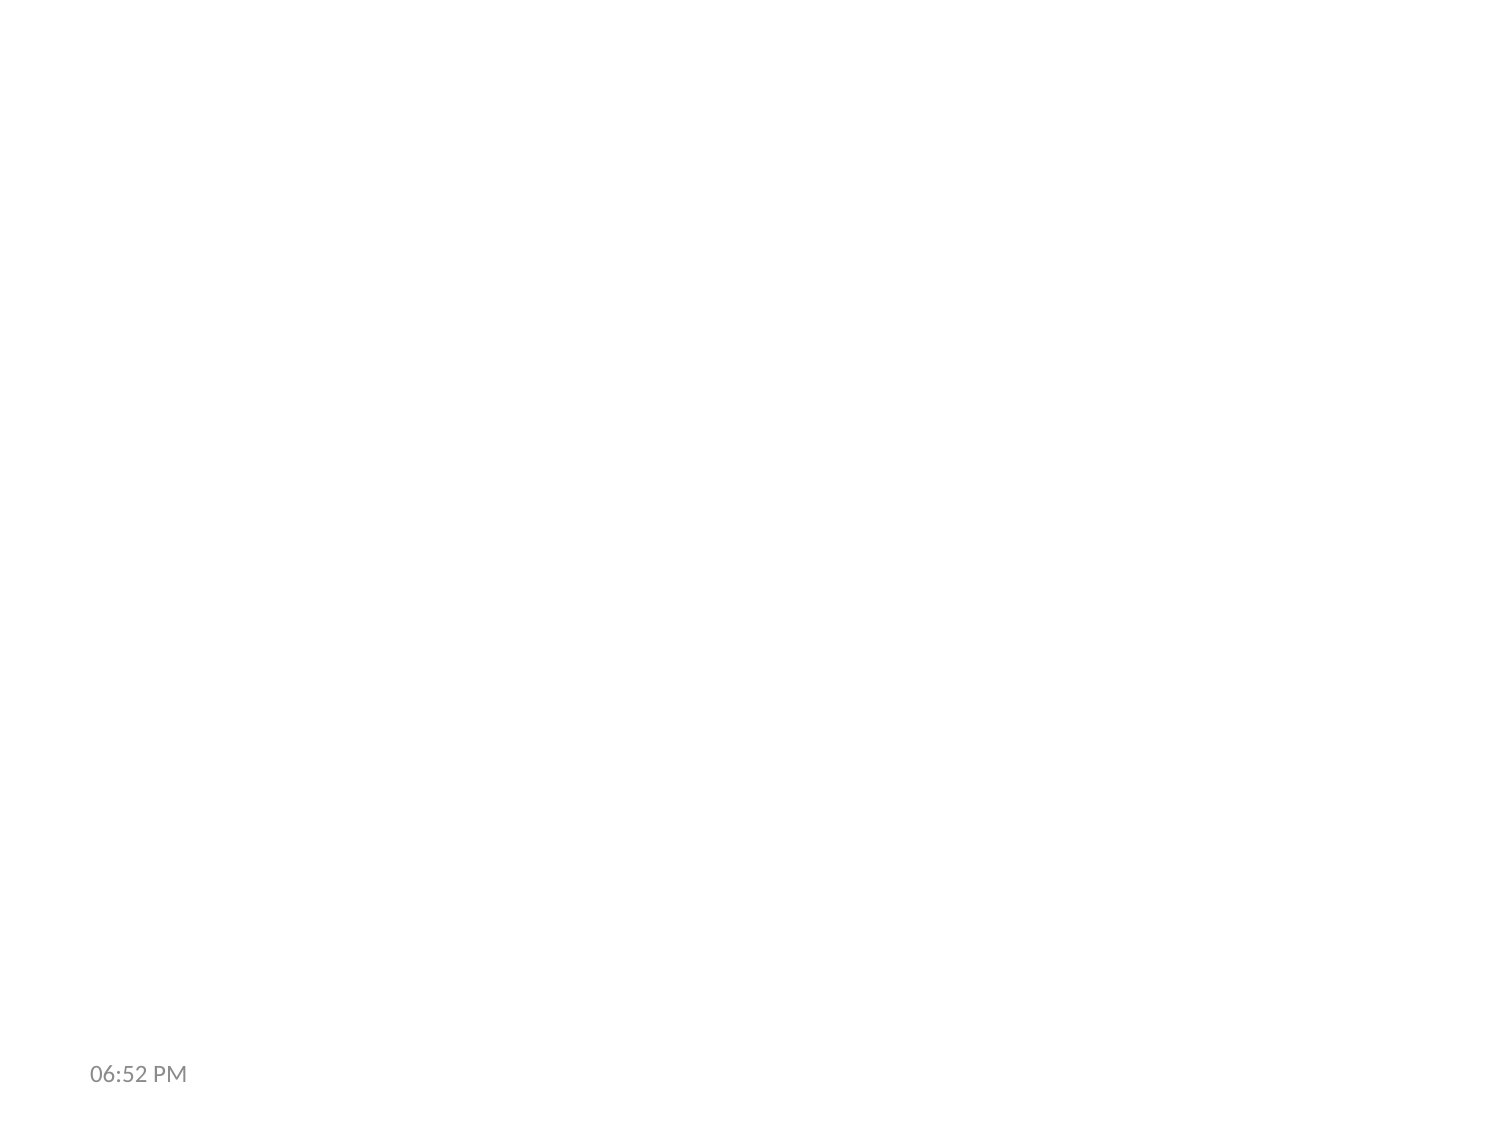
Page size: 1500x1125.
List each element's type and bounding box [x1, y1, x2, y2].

slide_number [75, 1042, 425, 1103]
